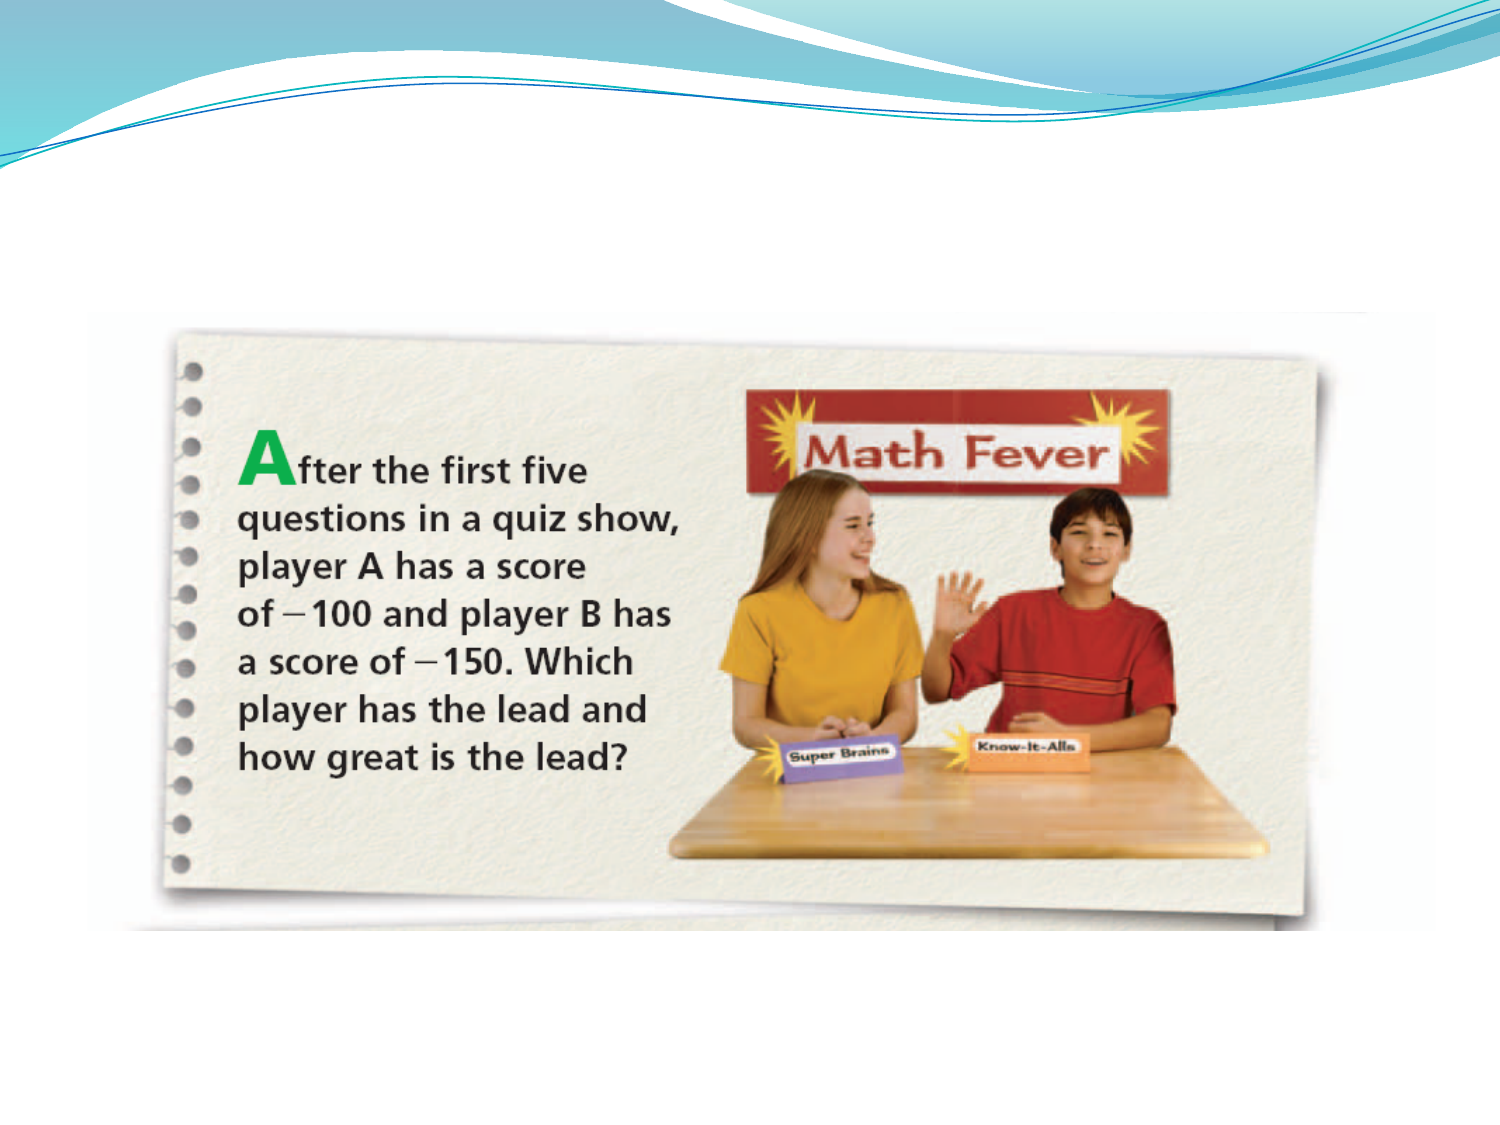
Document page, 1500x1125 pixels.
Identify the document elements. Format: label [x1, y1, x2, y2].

list [87, 312, 1436, 931]
